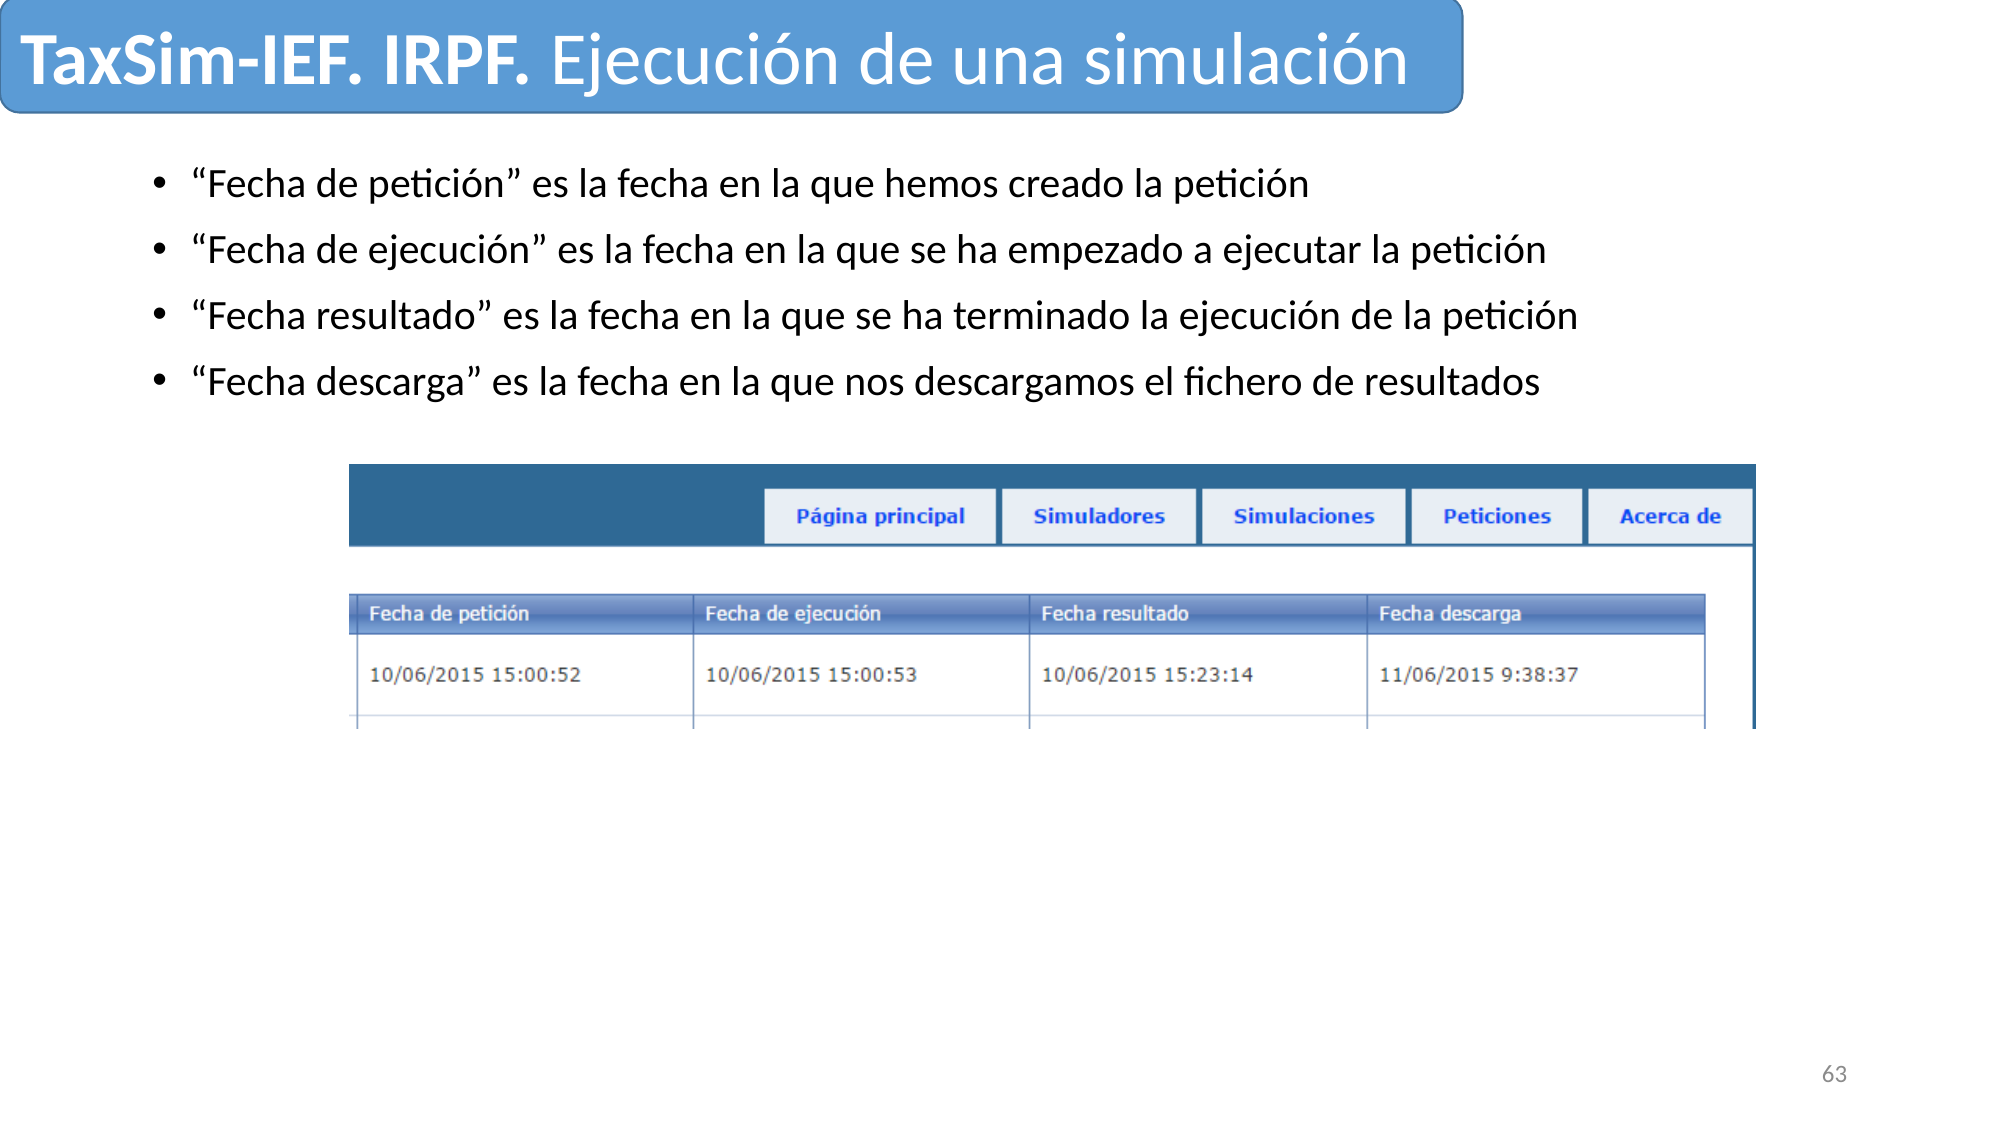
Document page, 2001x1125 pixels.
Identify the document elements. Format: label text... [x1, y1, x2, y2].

slide_number 63 [1412, 1042, 1863, 1103]
picture [349, 464, 1756, 729]
list “Fecha de petición” es la fecha en la que hemos creado la petición “Fecha de ejecución” es la fecha en la que se ha empezado a ejecutar la petición “Fecha resultado” es la fecha en la que se ha terminado la ejecución de la petición “Fecha descarga” es la fecha en la que nos descargamos el fichero de resultados [137, 154, 1863, 869]
text_box TaxSim-IEF. IRPF. Ejecución de una simulación [0, 0, 1464, 114]
